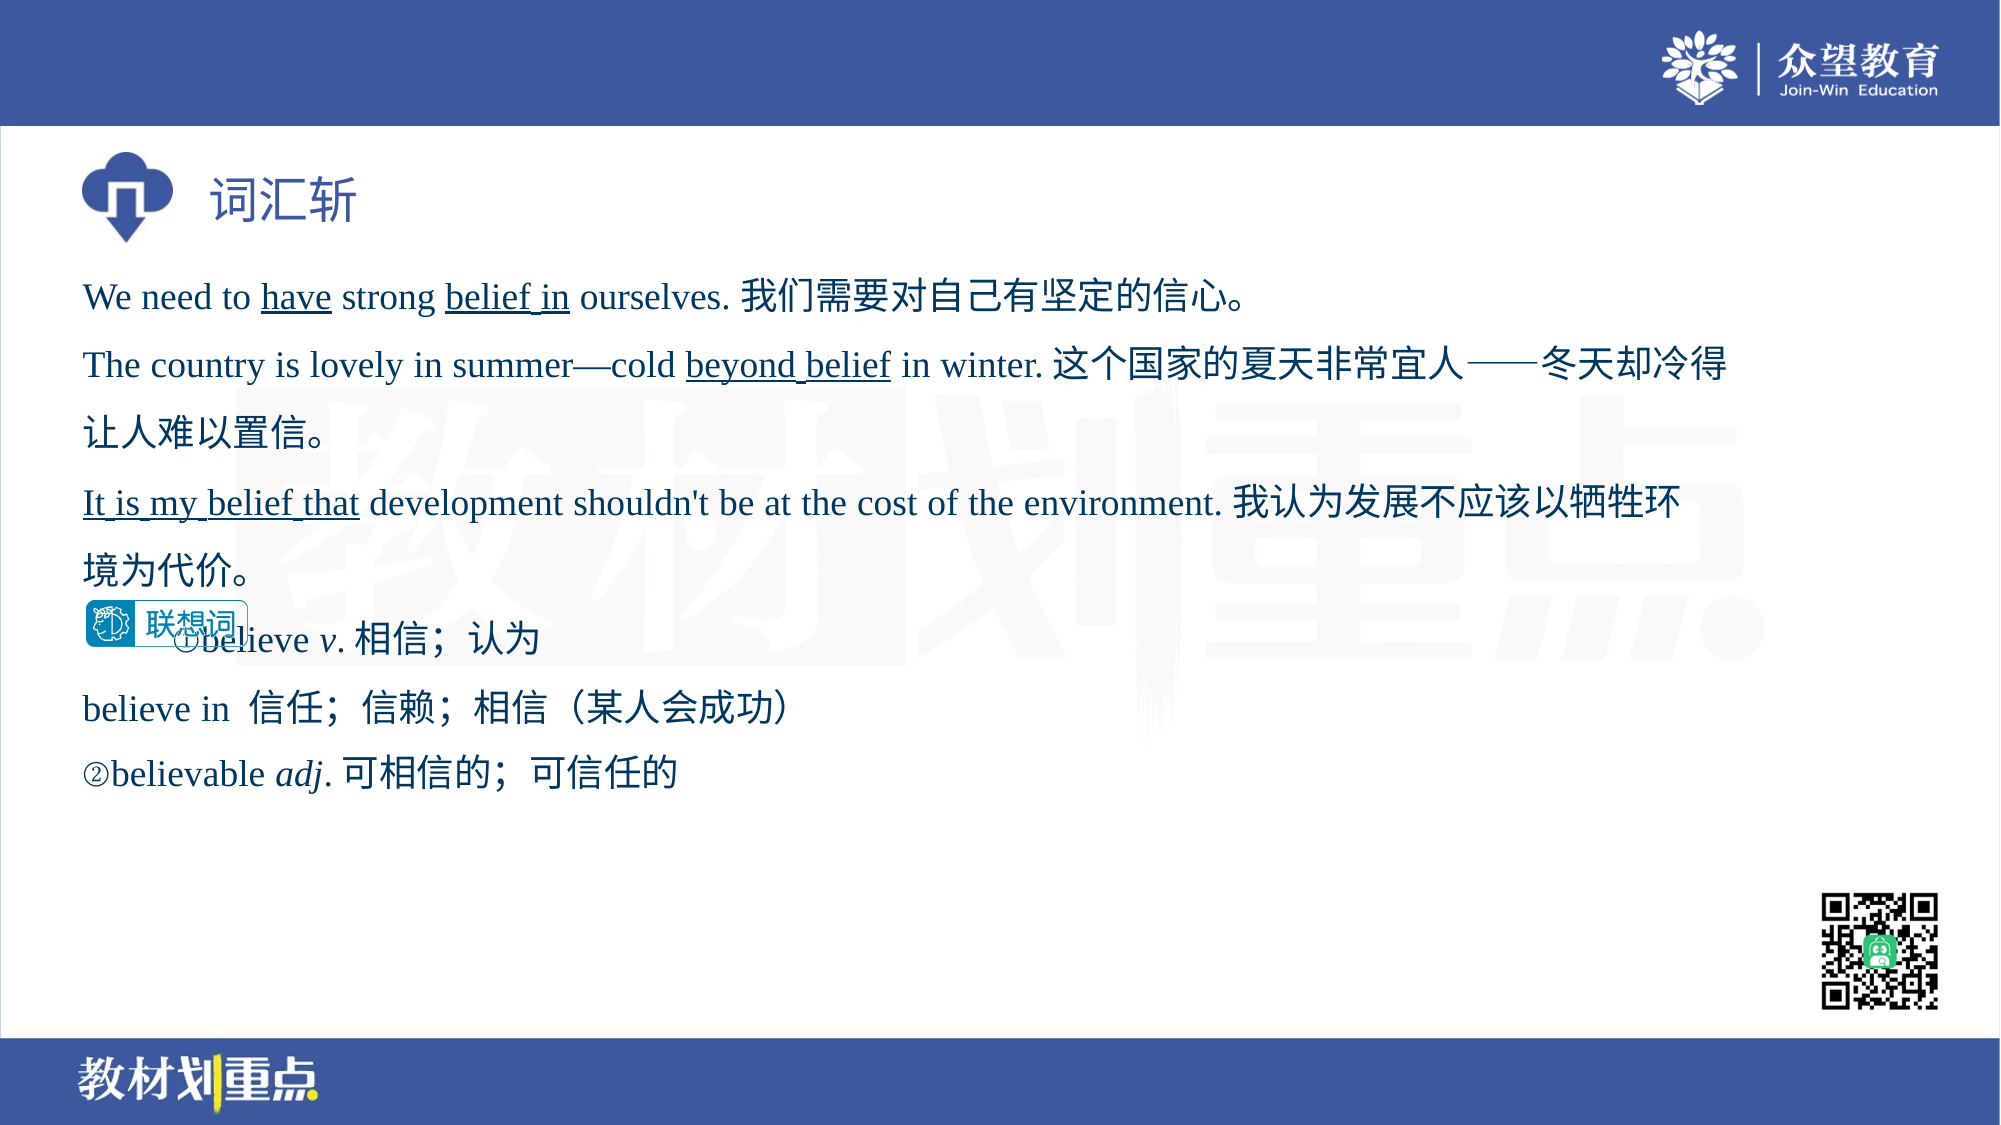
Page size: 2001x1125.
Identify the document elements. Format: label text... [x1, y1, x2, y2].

text_box We need to have strong belief in ourselves.我们需要对自己有坚定的信心。 The country is lovely in summer—cold beyond belief in winter.这个国家的夏天非常宜人——冬天却冷得 让人难以置信。 It is my belief that development shouldn't be at the cost of the environment.我认为发展不应该以牺牲环 境为代价。 ①believe v.相信；认为 believe in 信任；信赖；相信（某人会成功） ②believable adj.可相信的；可信任的 [82, 248, 1817, 787]
picture [0, 0, 2000, 1125]
